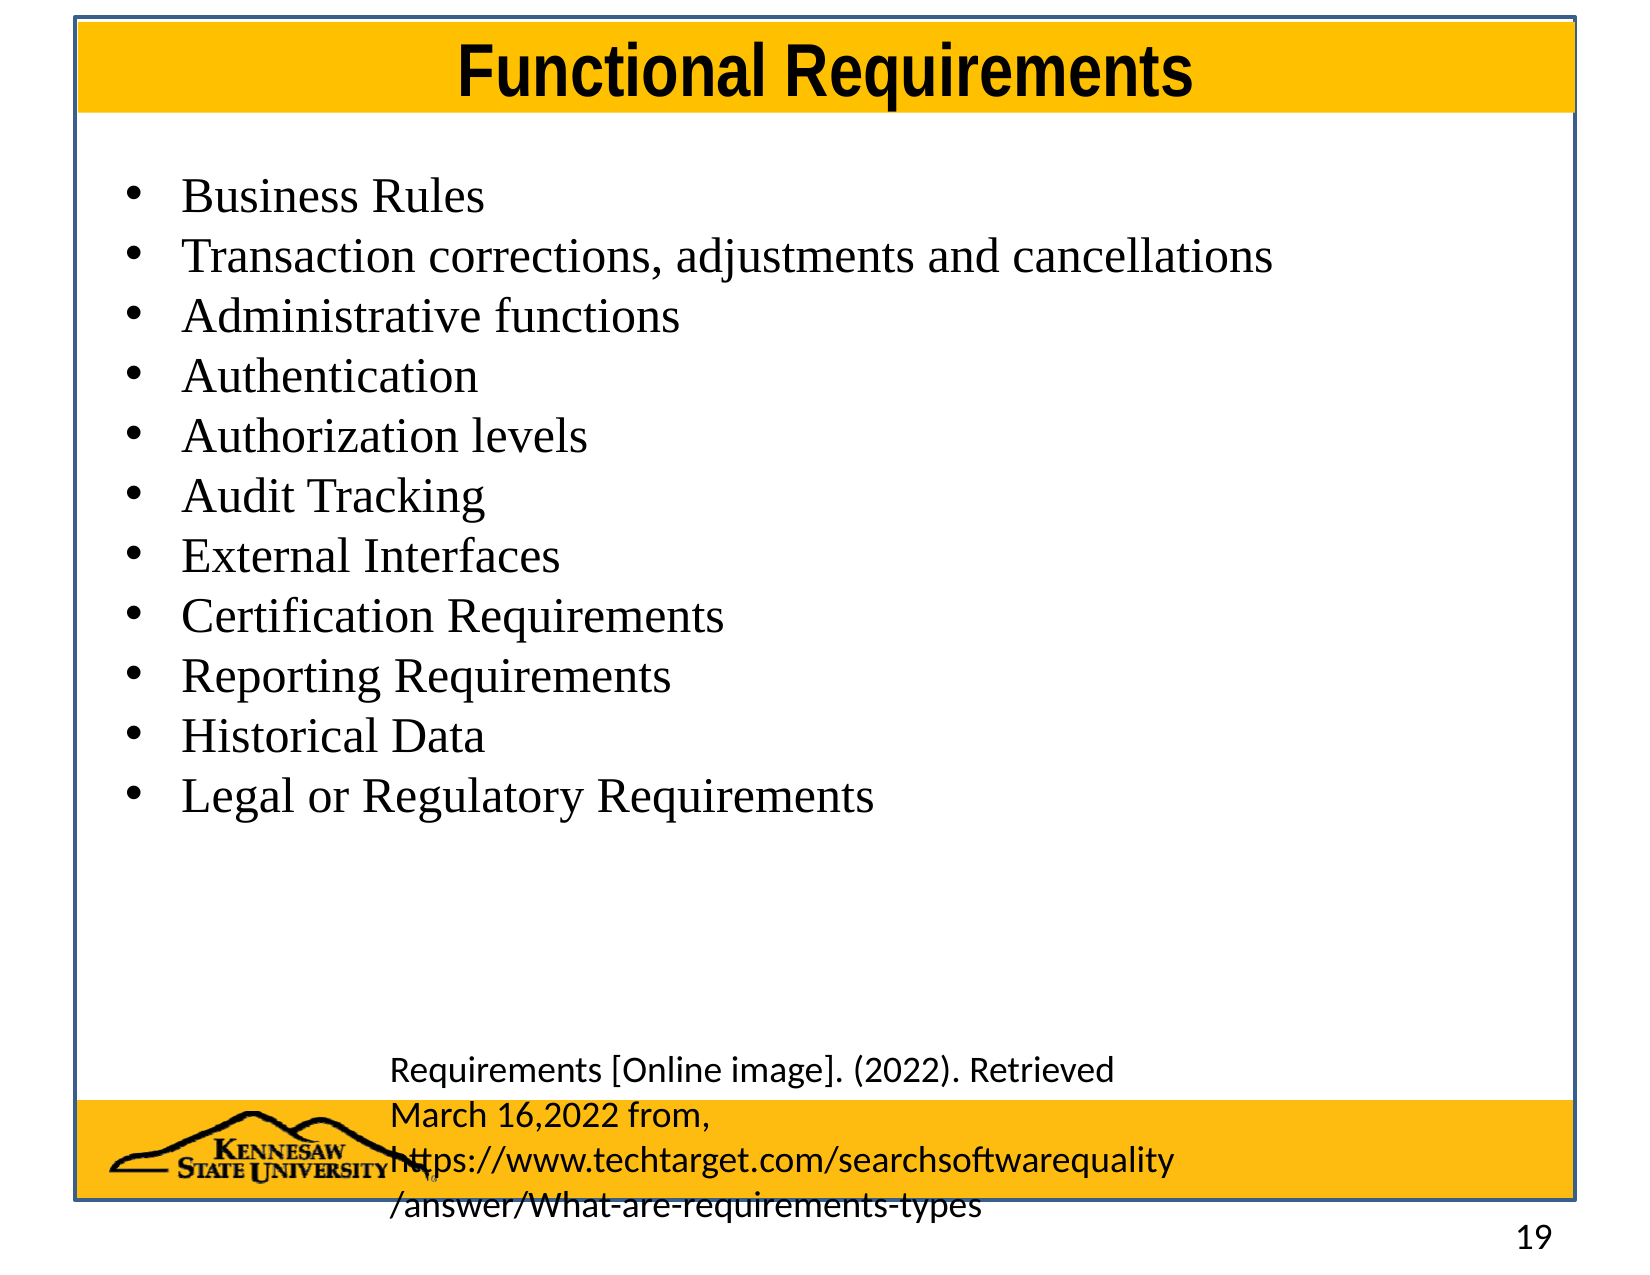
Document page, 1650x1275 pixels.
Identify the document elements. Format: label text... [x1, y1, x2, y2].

text_box Requirements [Online image]. (2022). Retrieved March 16,2022 from, https://www.techtarget.com/searchsoftwarequality/answer/What-are-requirements-types [374, 1037, 1200, 1233]
picture [108, 1111, 374, 1184]
list Business Rules Transaction corrections, adjustments and cancellations Administrative functions Authentication Authorization levels Audit Tracking External Interfaces Certification Requirements Reporting Requirements Historical Data Legal or Regulatory Requirements [125, 162, 1575, 829]
title Functional Requirements [77, 21, 1575, 113]
